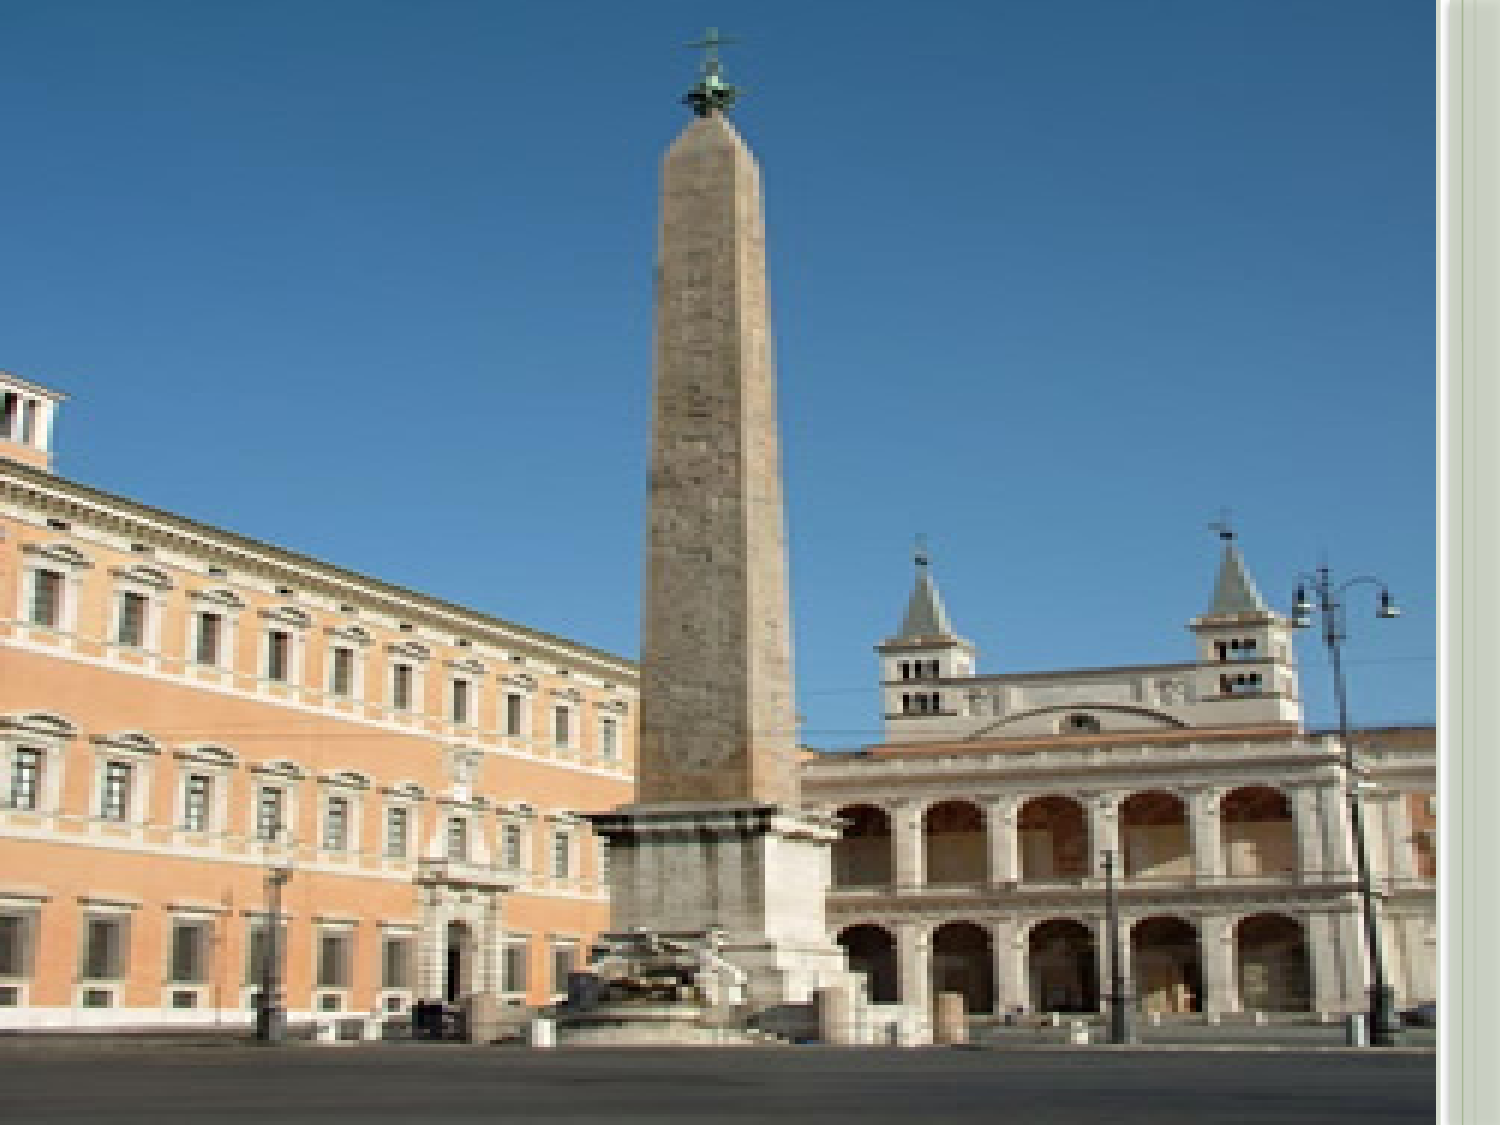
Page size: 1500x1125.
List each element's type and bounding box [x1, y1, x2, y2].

list [0, 0, 1436, 1125]
